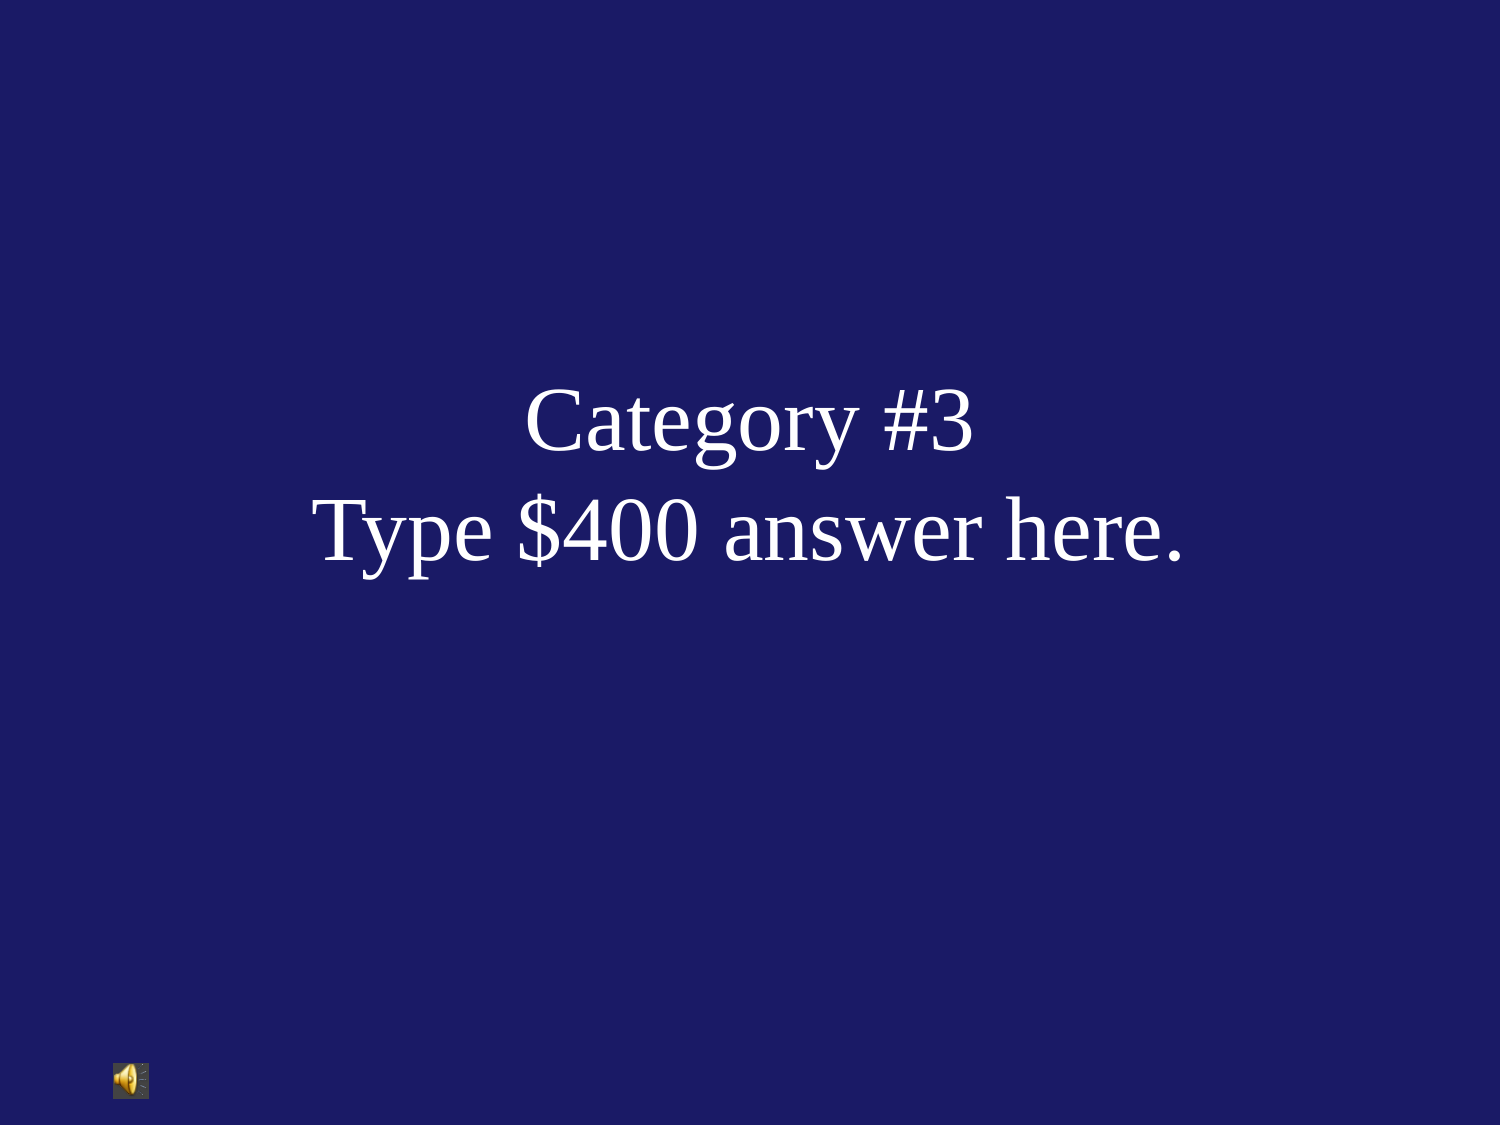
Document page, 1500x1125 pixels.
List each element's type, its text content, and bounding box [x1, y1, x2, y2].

title Category #3 Type $400 answer here. [112, 374, 1388, 563]
picture [112, 1062, 151, 1101]
